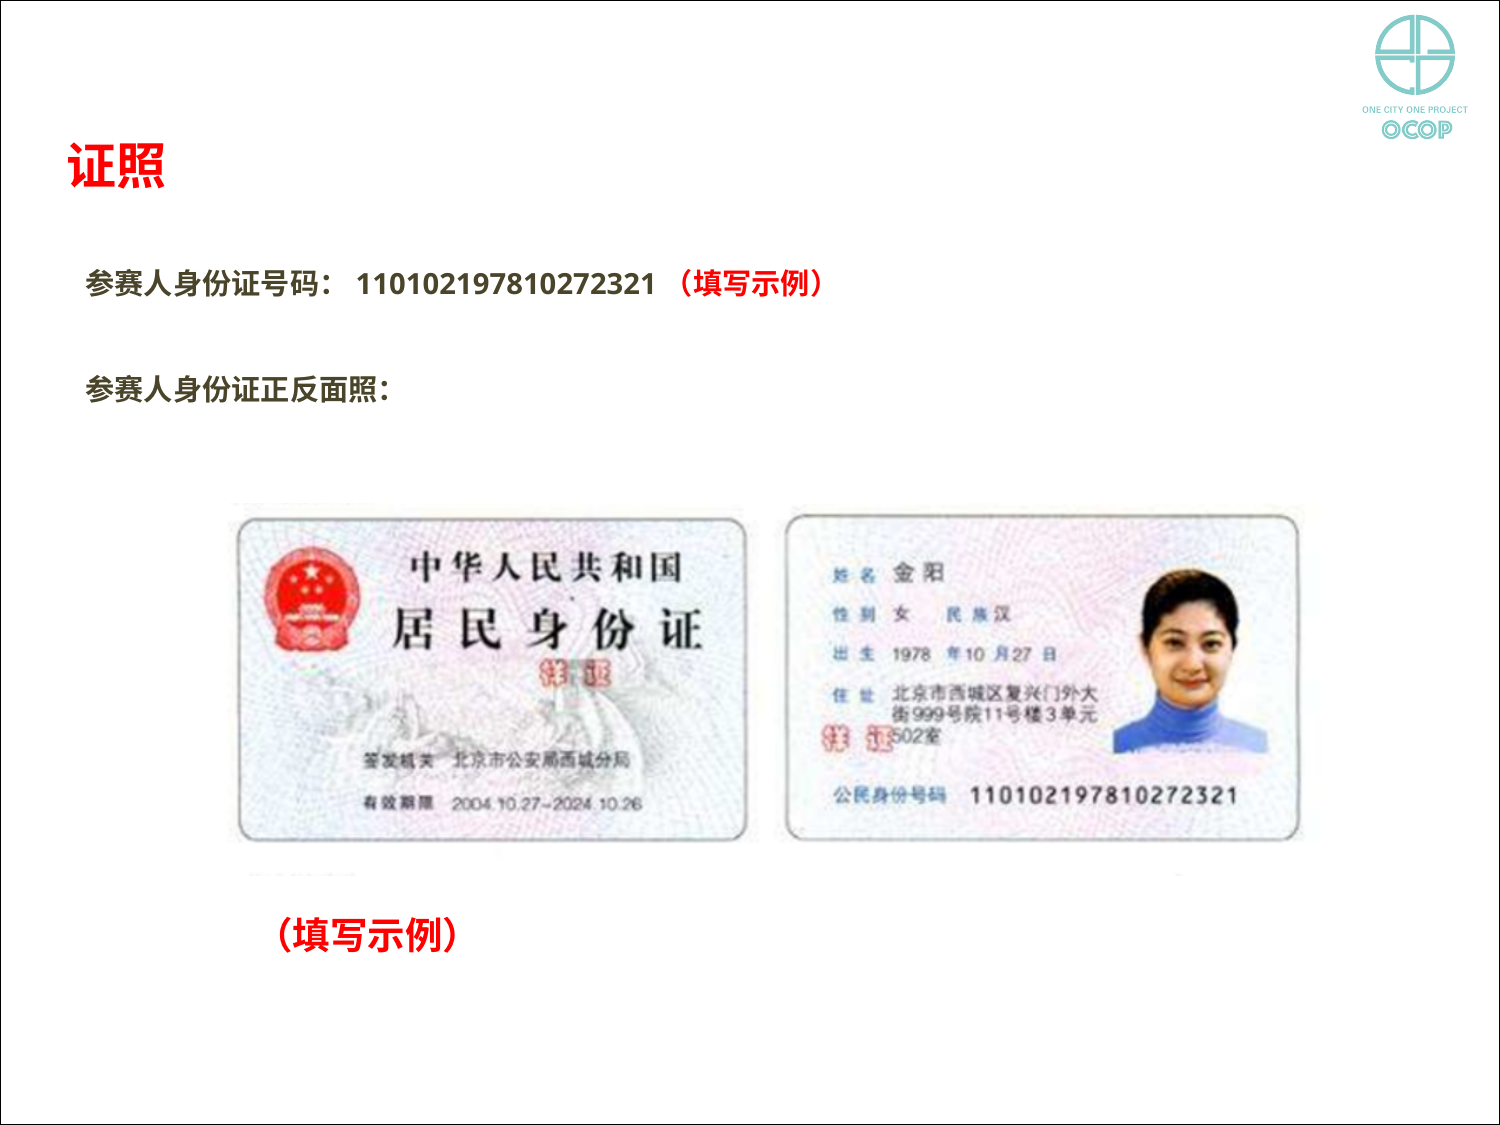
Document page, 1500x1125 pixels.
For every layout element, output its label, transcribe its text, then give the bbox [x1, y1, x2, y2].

picture [218, 503, 1333, 877]
picture [1331, 0, 1500, 175]
text_box [0, 0, 1500, 1125]
text_box （填写示例） [240, 904, 563, 965]
